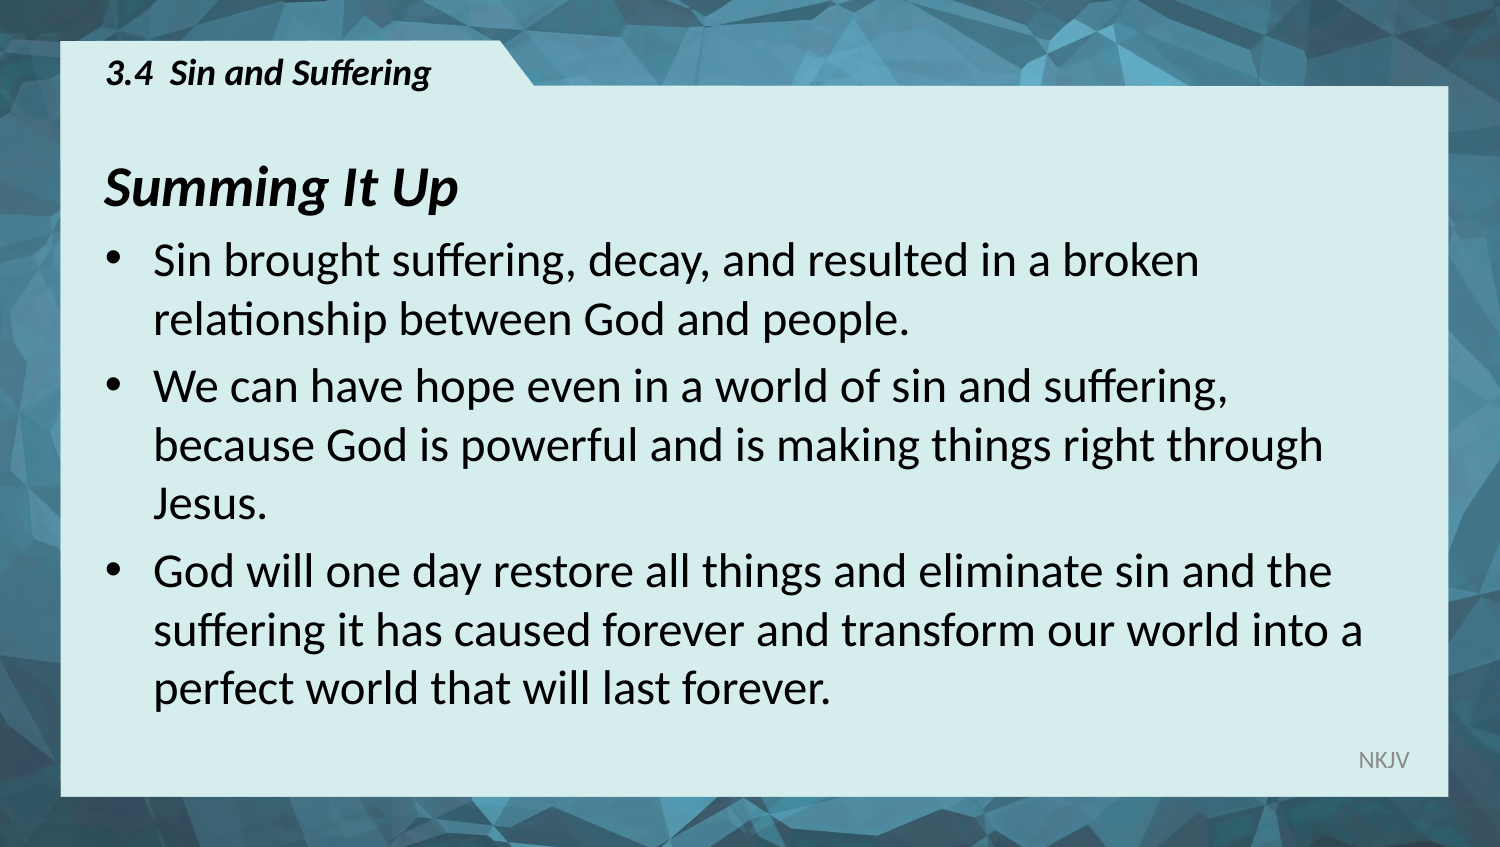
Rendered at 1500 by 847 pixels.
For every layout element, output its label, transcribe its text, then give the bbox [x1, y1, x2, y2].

title 3.4 Sin and Suffering [89, 33, 1420, 108]
picture [0, 0, 1500, 847]
list Summing It Up Sin brought suffering, decay, and resulted in a broken relationship between God and people. We can have hope even in a world of sin and suffering, because God is powerful and is making things right through Jesus. God will one day restore all things and eliminate sin and the suffering it has caused forever and transform our world into a perfect world that will last forever. [89, 141, 1403, 722]
footer NKJV [950, 736, 1425, 782]
